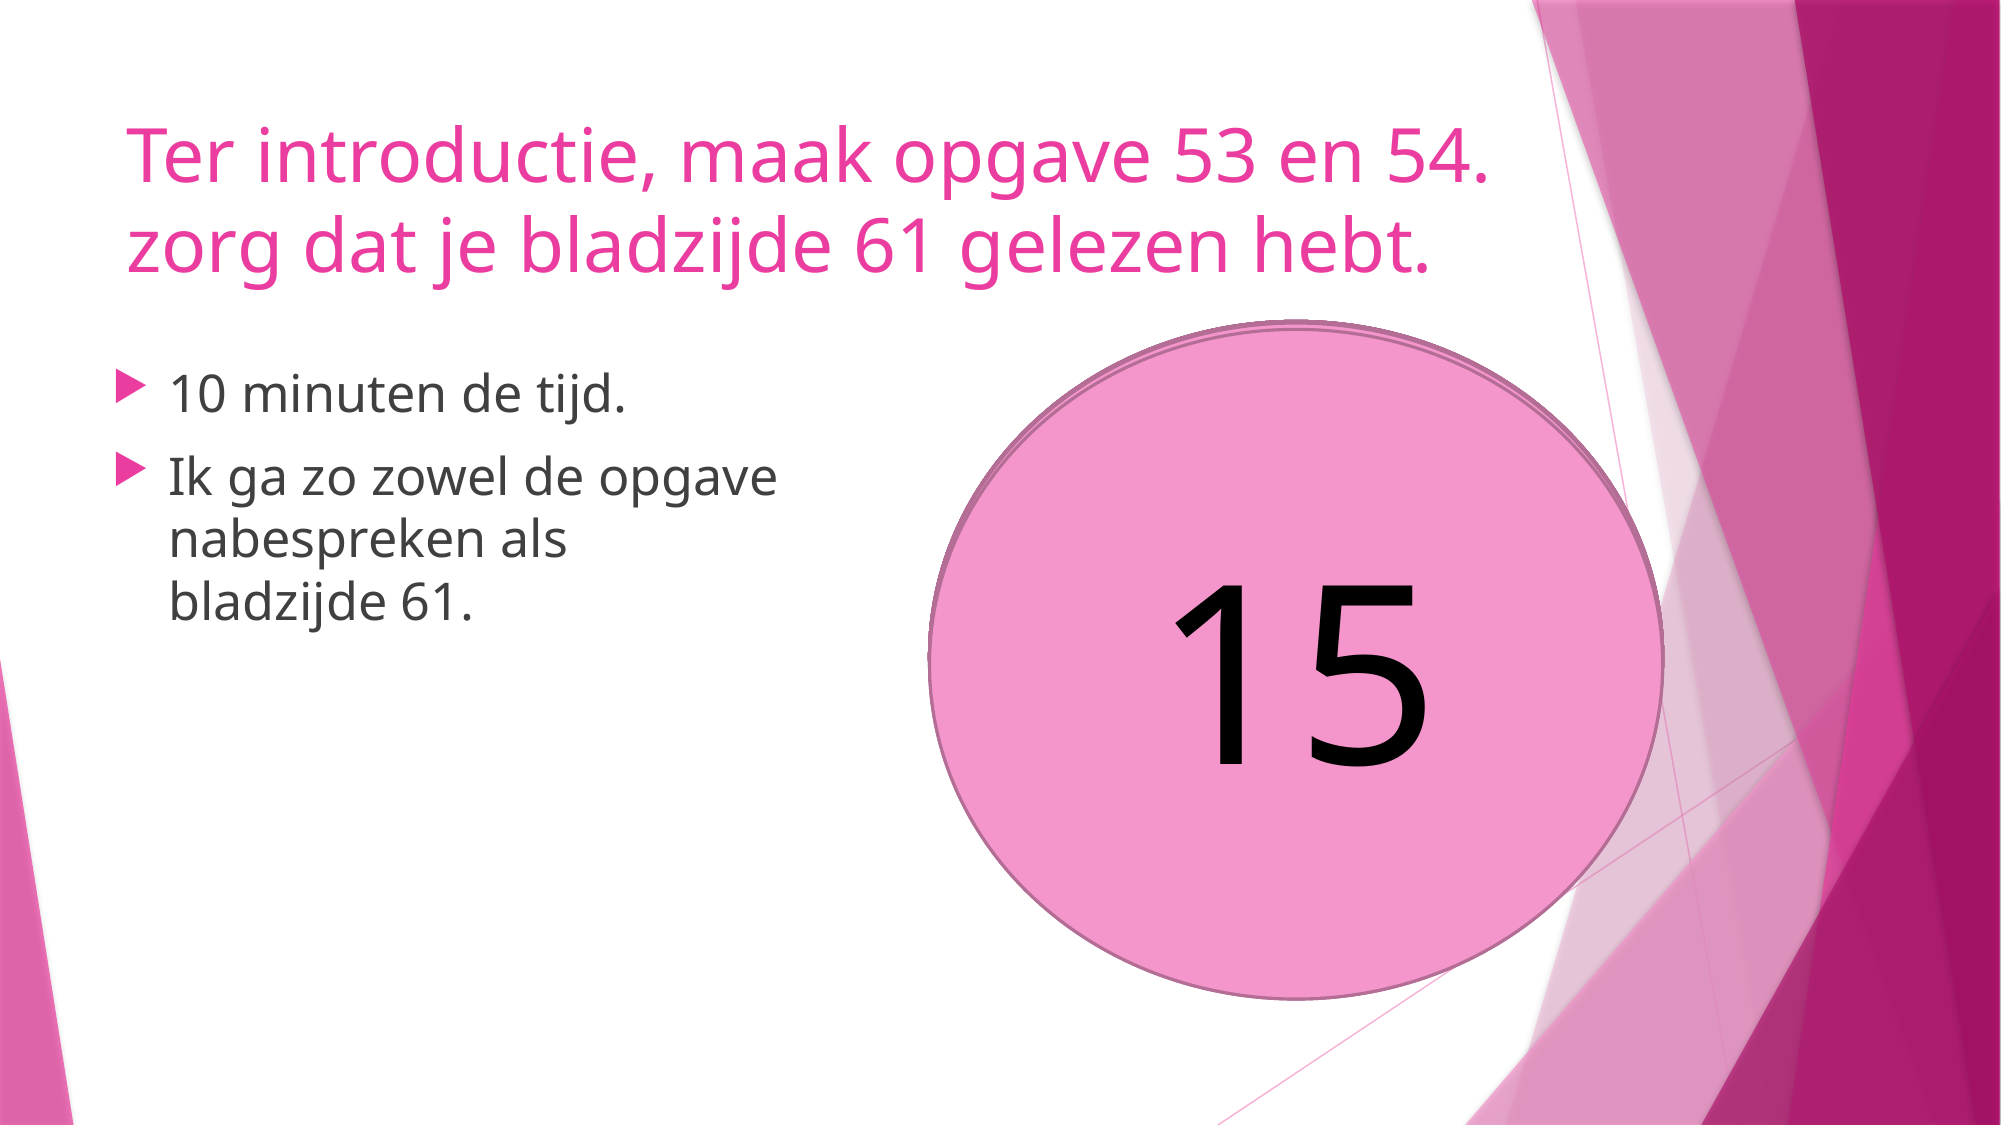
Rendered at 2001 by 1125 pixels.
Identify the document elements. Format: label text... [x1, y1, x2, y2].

text_box 14 [930, 321, 1662, 621]
title Ter introductie, maak opgave 53 en 54. zorg dat je bladzijde 61 gelezen hebt. [111, 99, 1522, 317]
text_box 15 [927, 327, 1665, 1001]
list 10 minuten de tijd. Ik ga zo zowel de opgave nabespreken als bladzijde 61. [97, 352, 817, 960]
